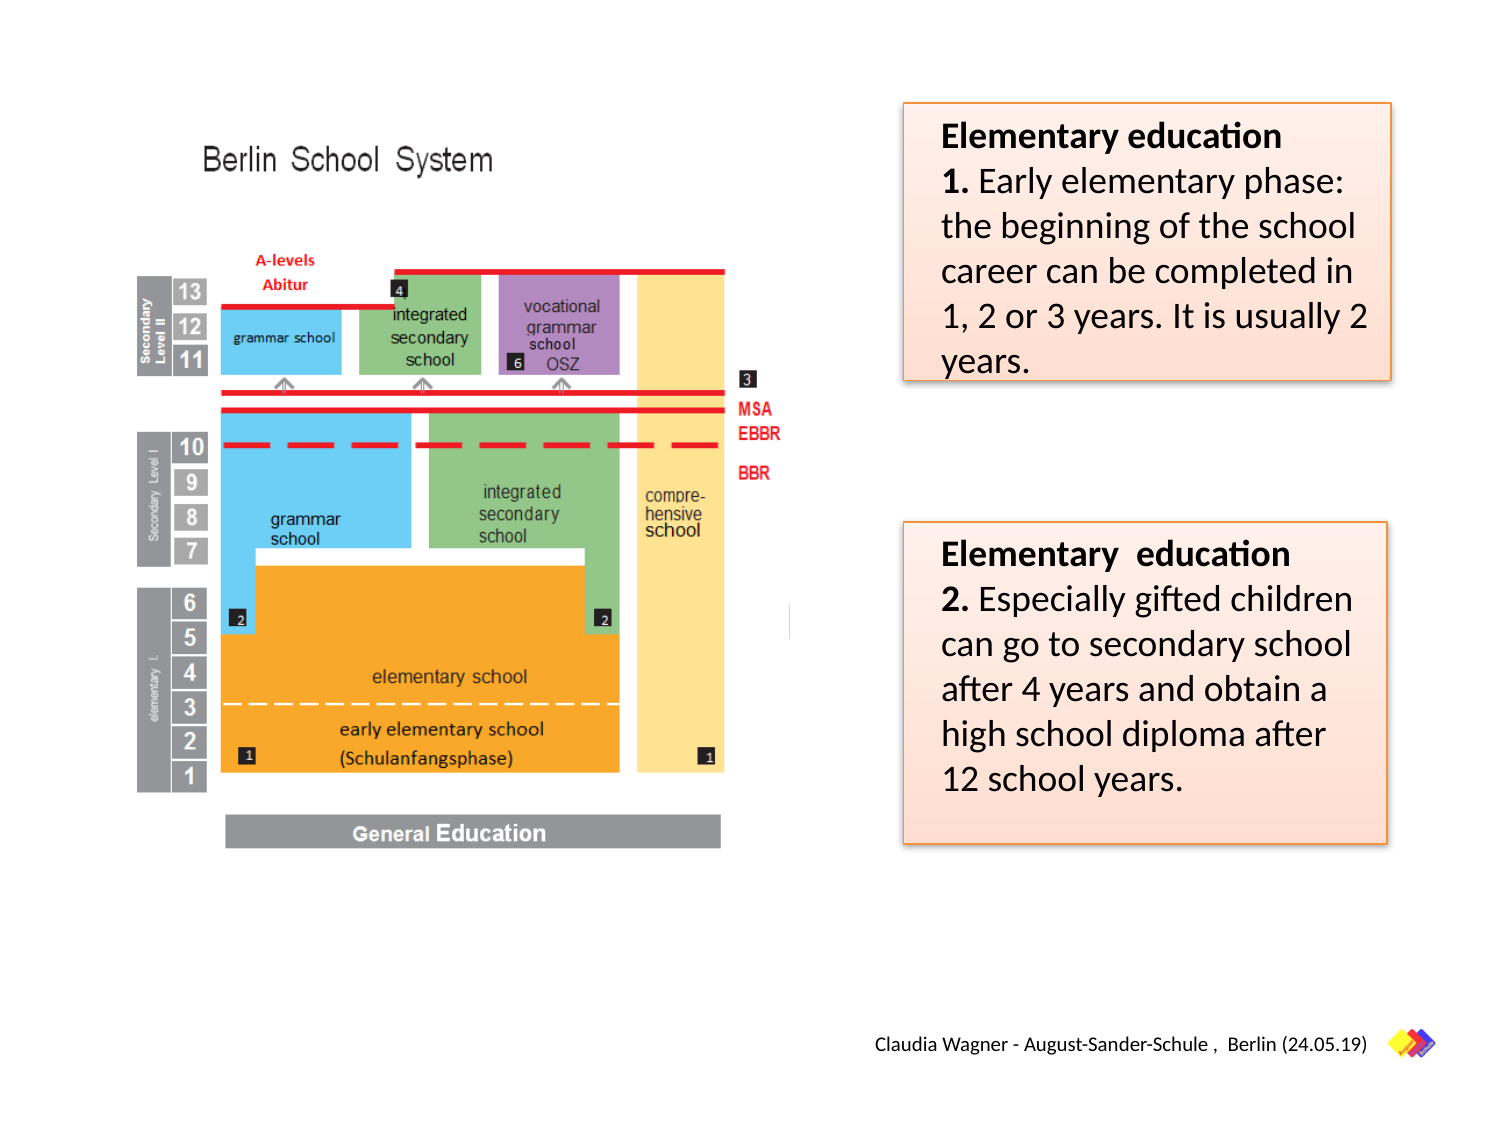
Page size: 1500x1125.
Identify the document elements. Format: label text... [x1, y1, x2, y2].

text_box Elementary education 2. Especially gifted children can go to secondary school after 4 years and obtain a high school diploma after 12 school years. [903, 521, 1388, 845]
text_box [855, 1022, 1436, 1064]
picture [123, 125, 790, 869]
text_box Elementary education 1. Early elementary phase: the beginning of the school career can be completed in 1, 2 or 3 years. It is usually 2 years. [903, 102, 1392, 381]
